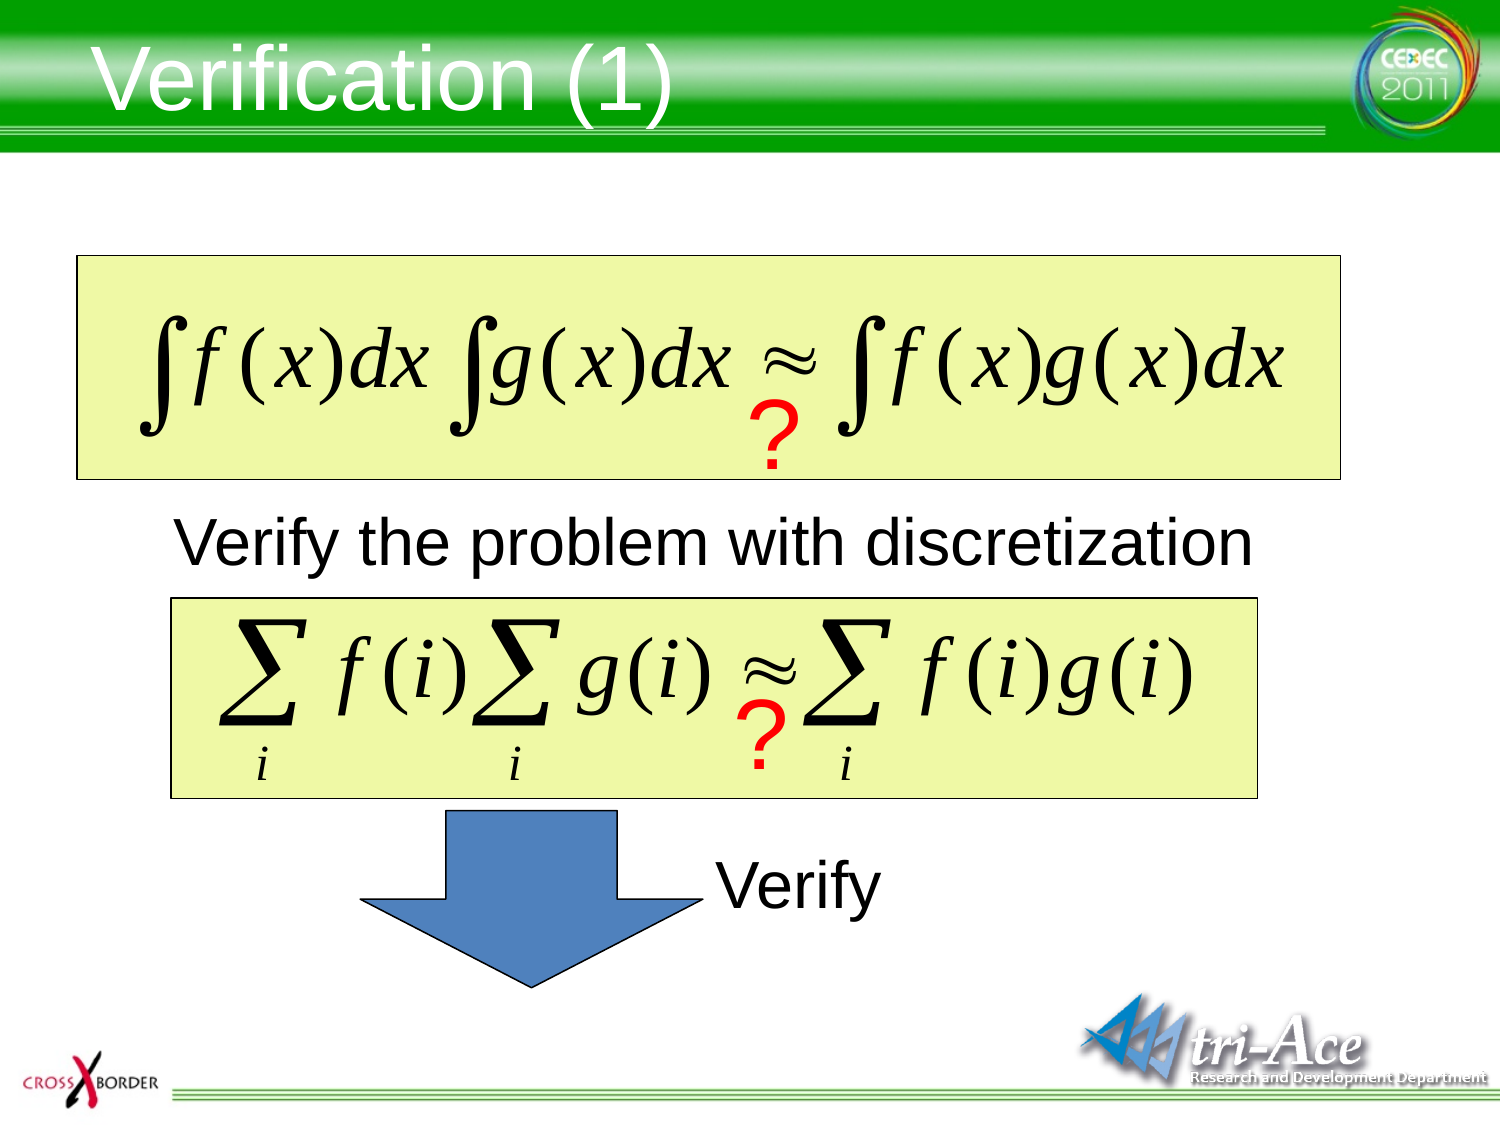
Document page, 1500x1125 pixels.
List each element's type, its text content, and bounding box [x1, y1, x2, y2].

picture [0, 987, 1500, 1125]
text_box ? [679, 460, 869, 491]
text_box Verify the problem with discretization [100, 491, 1329, 587]
text_box [171, 597, 1258, 799]
text_box [76, 255, 1341, 480]
text_box [360, 810, 700, 988]
picture [0, 0, 1500, 155]
text_box Verify [700, 834, 927, 929]
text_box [111, 278, 1306, 453]
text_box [205, 603, 1211, 799]
title Verification (1) [74, 7, 1426, 140]
